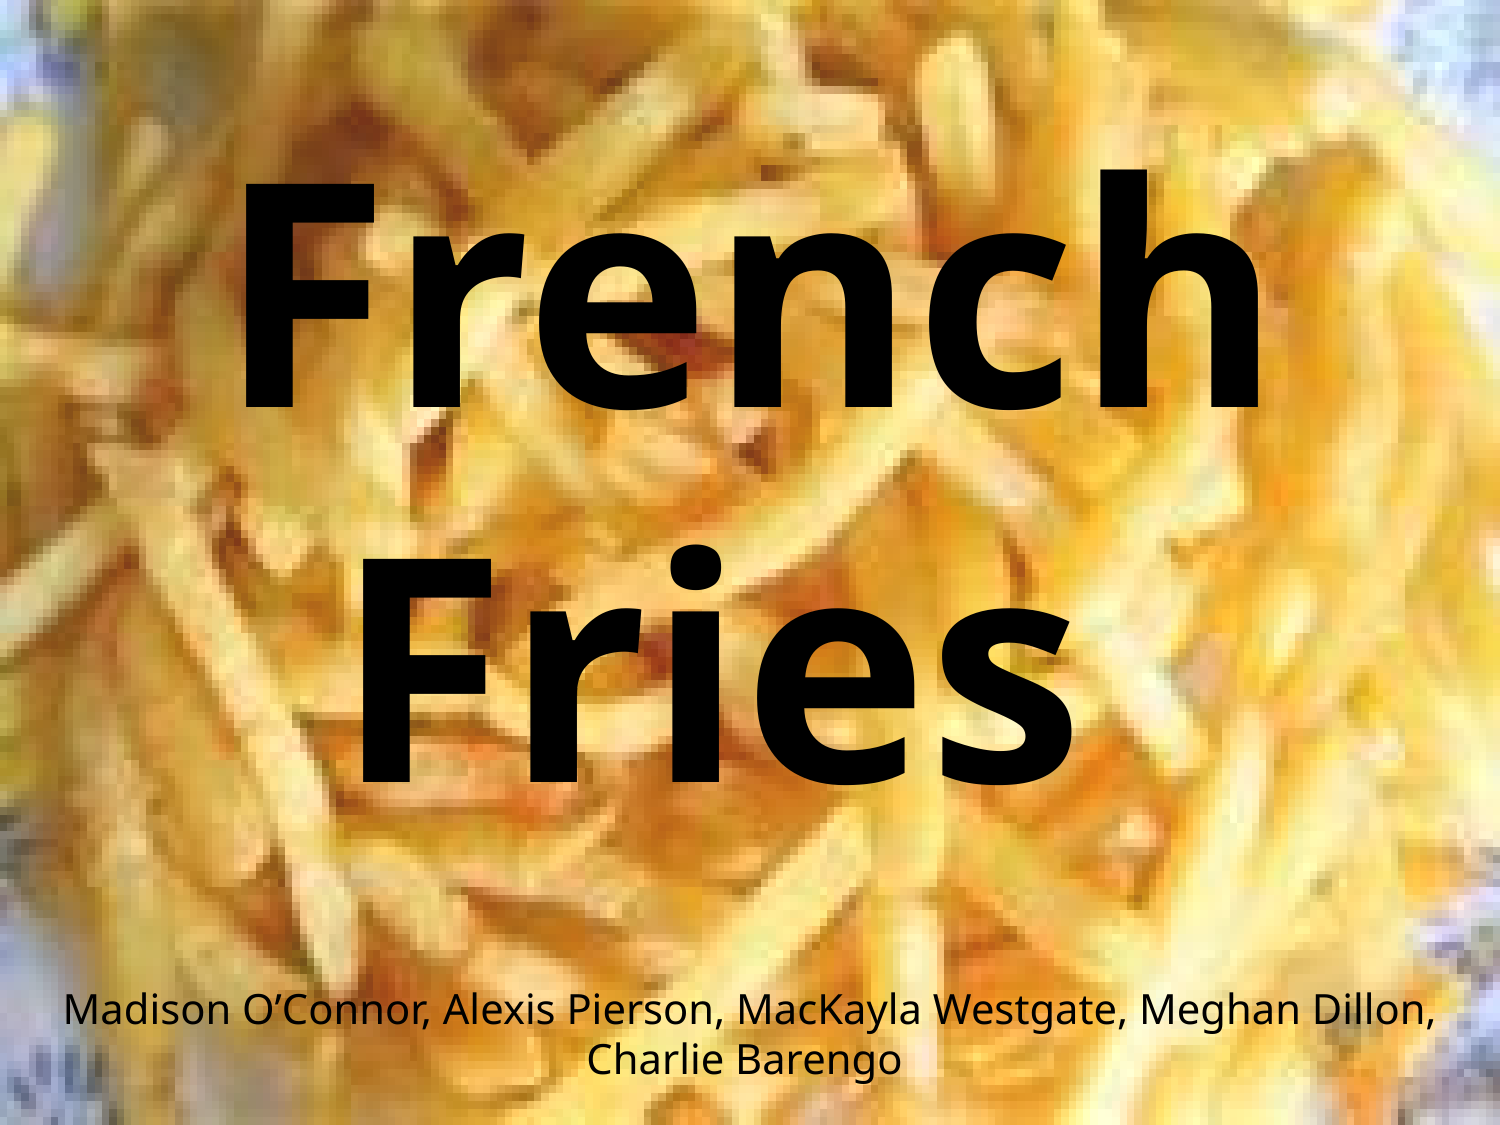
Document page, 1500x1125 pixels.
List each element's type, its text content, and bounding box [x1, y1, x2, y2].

subtitle Madison O’Connor, Alexis Pierson, MacKayla Westgate, Meghan Dillon, Charlie Barengo [0, 975, 1500, 1124]
title French Fries [0, 349, 1500, 591]
